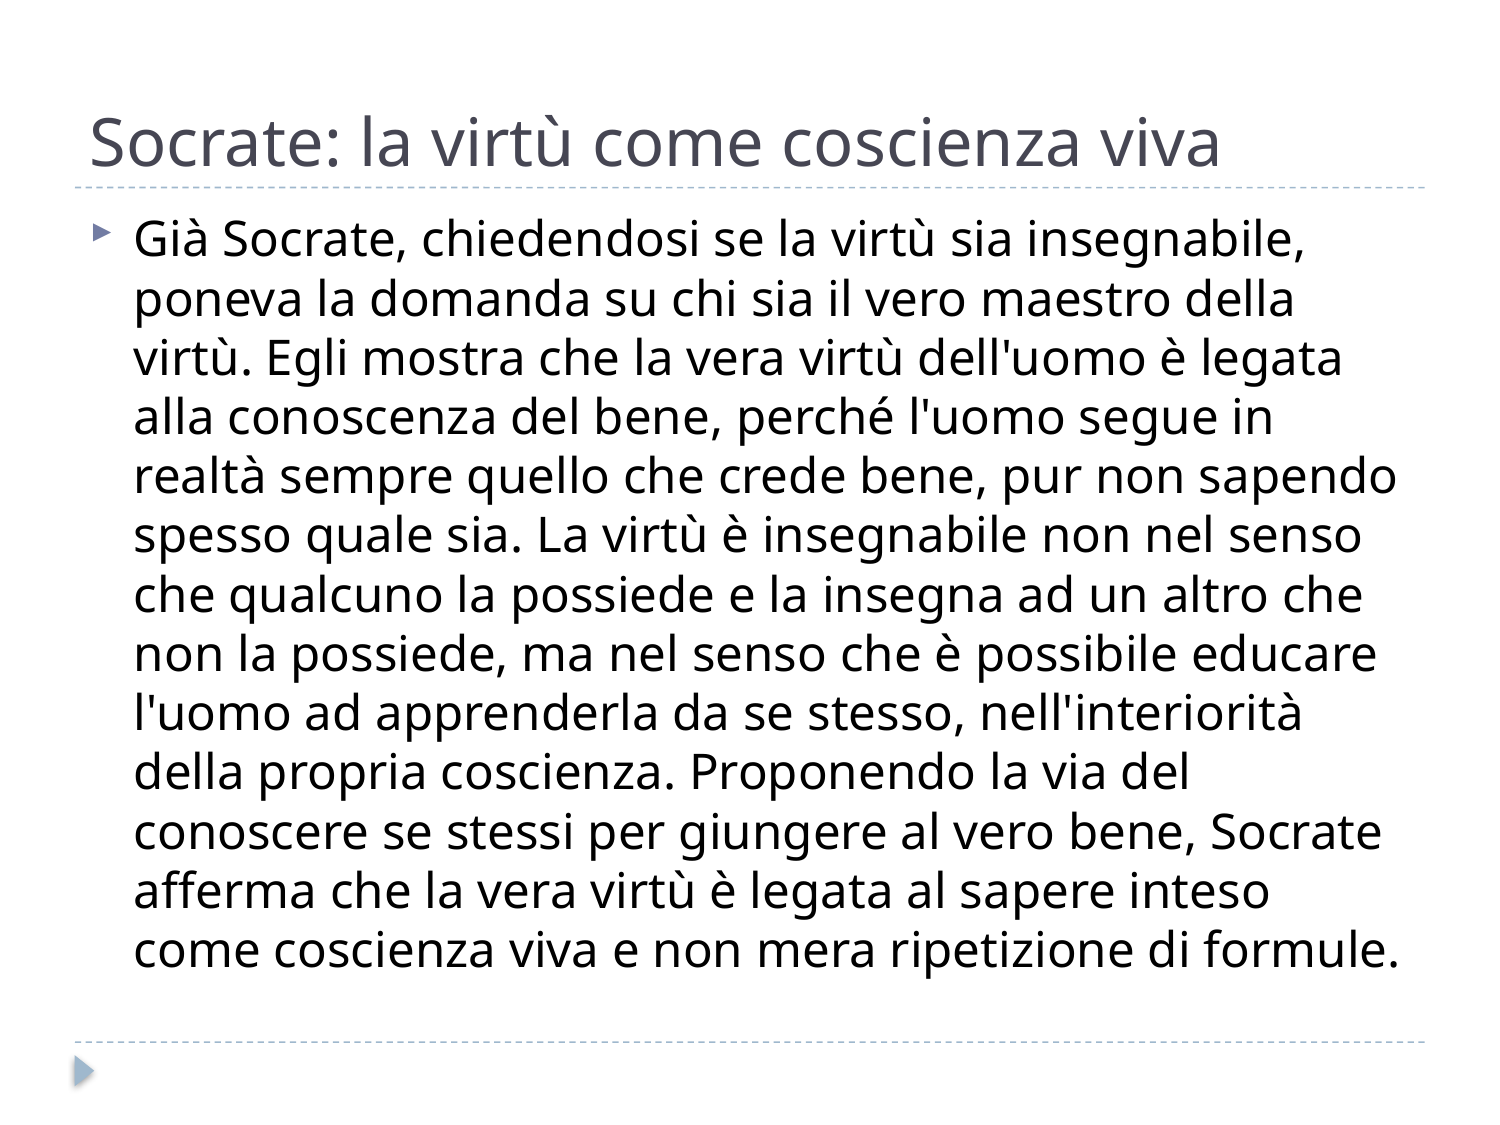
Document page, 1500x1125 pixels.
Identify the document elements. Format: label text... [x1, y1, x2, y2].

list Già Socrate, chiedendosi se la virtù sia insegnabile, poneva la domanda su chi sia il vero maestro della virtù. Egli mostra che la vera virtù dell'uomo è legata alla conoscenza del bene, perché l'uomo segue in realtà sempre quello che crede bene, pur non sapendo spesso quale sia. La virtù è insegnabile non nel senso che qualcuno la possiede e la insegna ad un altro che non la possiede, ma nel senso che è possibile educare l'uomo ad apprenderla da se stesso, nell'interiorità della propria coscienza. Proponendo la via del conoscere se stessi per giungere al vero bene, Socrate afferma che la vera virtù è legata al sapere inteso come coscienza viva e non mera ripetizione di formule. [75, 200, 1425, 1010]
title Socrate: la virtù come coscienza viva [75, 24, 1425, 188]
